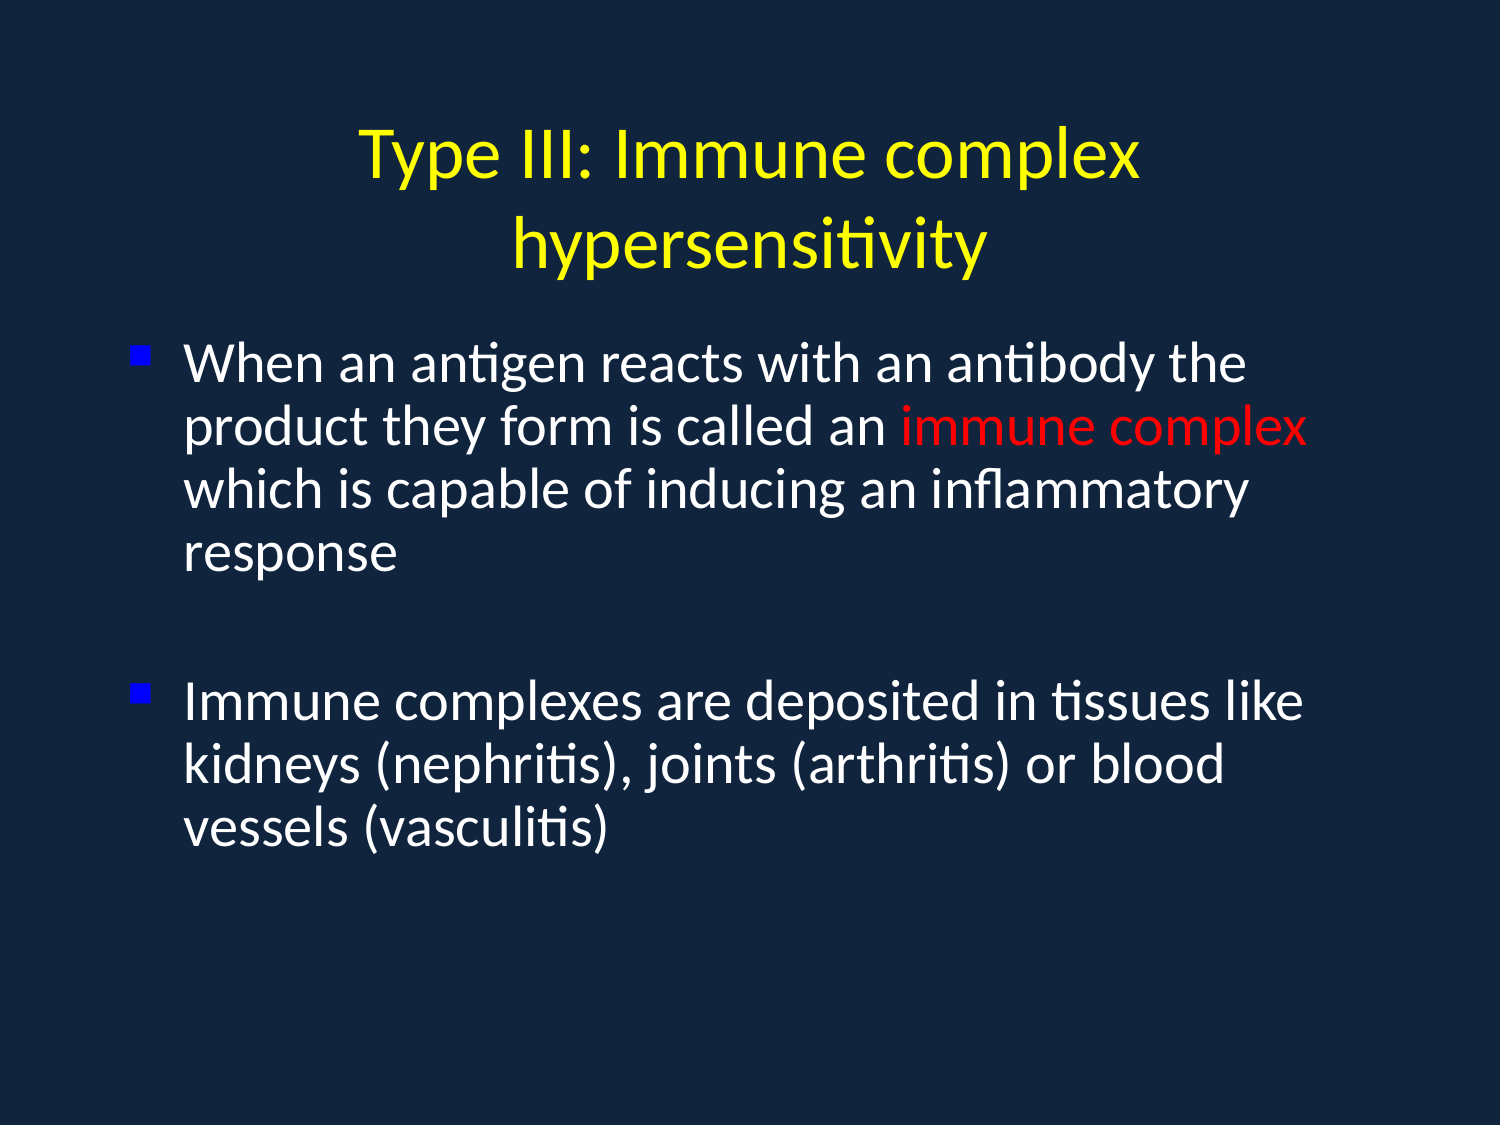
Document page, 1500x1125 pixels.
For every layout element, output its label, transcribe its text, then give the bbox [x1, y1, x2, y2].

text_box Type III: Immune complex hypersensitivity [112, 99, 1388, 288]
text_box When an antigen reacts with an antibody the product they form is called an immune complex which is capable of inducing an inflammatory response Immune complexes are deposited in tissues like kidneys (nephritis), joints (arthritis) or blood vessels (vasculitis) [112, 324, 1388, 1000]
